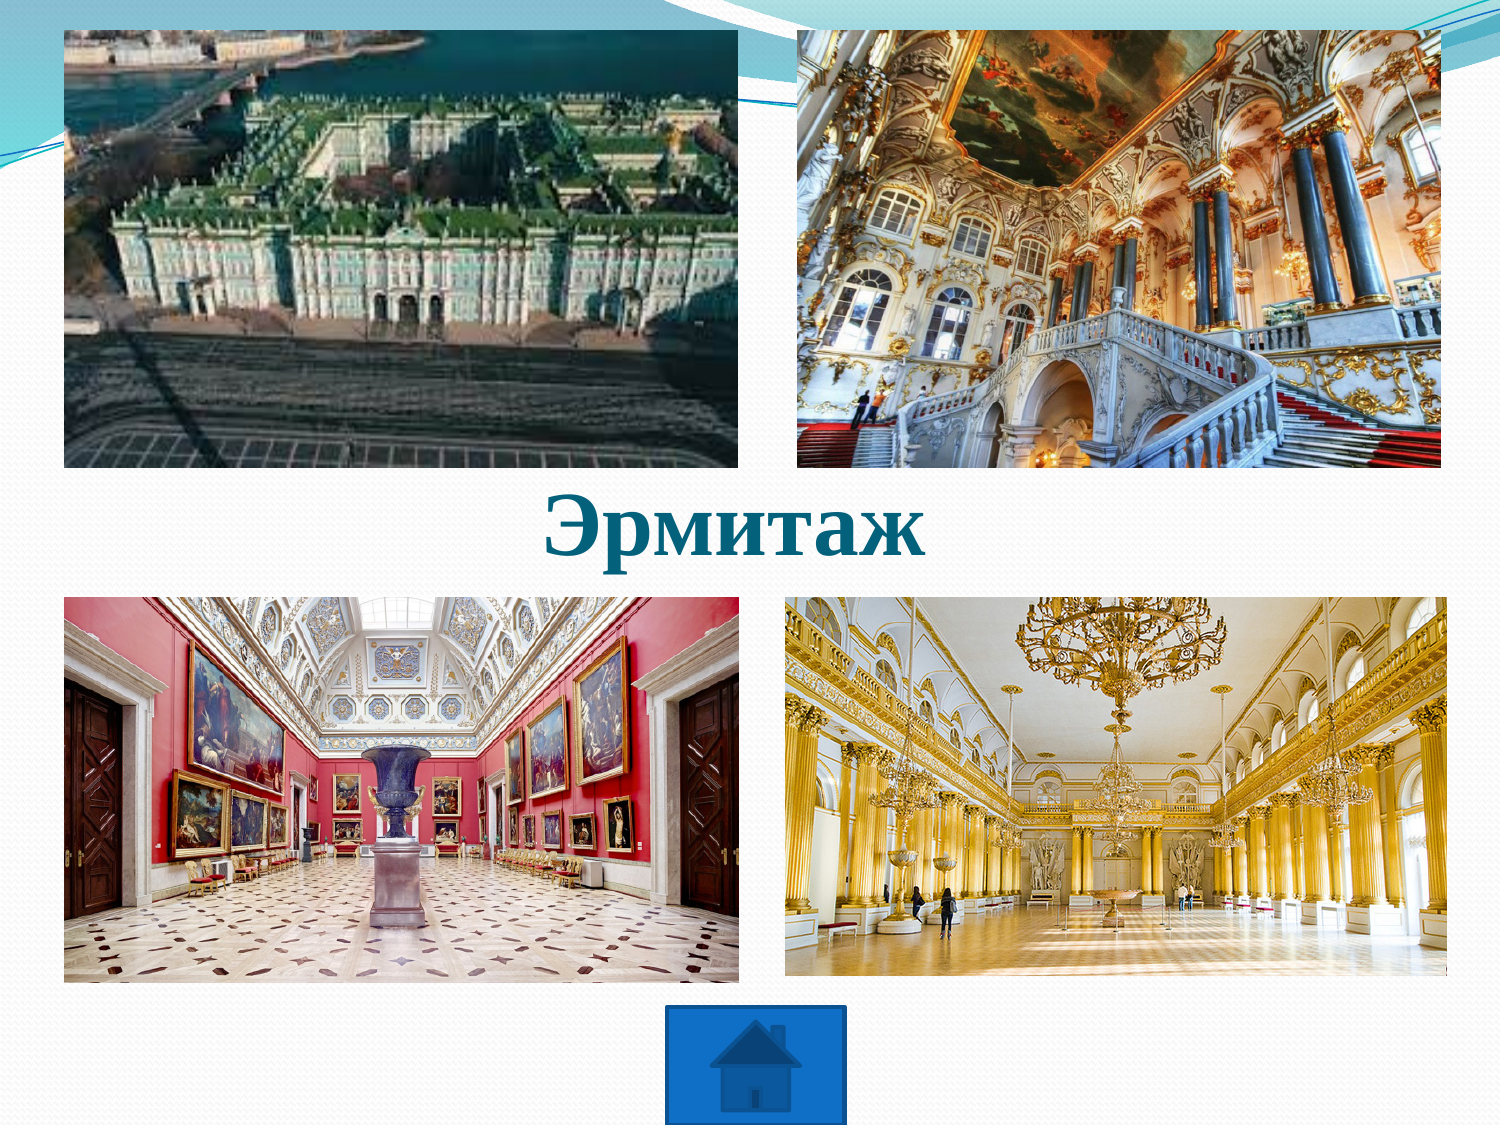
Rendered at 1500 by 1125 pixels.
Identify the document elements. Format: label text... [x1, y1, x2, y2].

picture [64, 597, 739, 983]
text_box [665, 1005, 847, 1125]
picture [64, 30, 738, 469]
picture [796, 30, 1442, 469]
picture [785, 597, 1448, 977]
text_box Эрмитаж [525, 456, 1034, 581]
